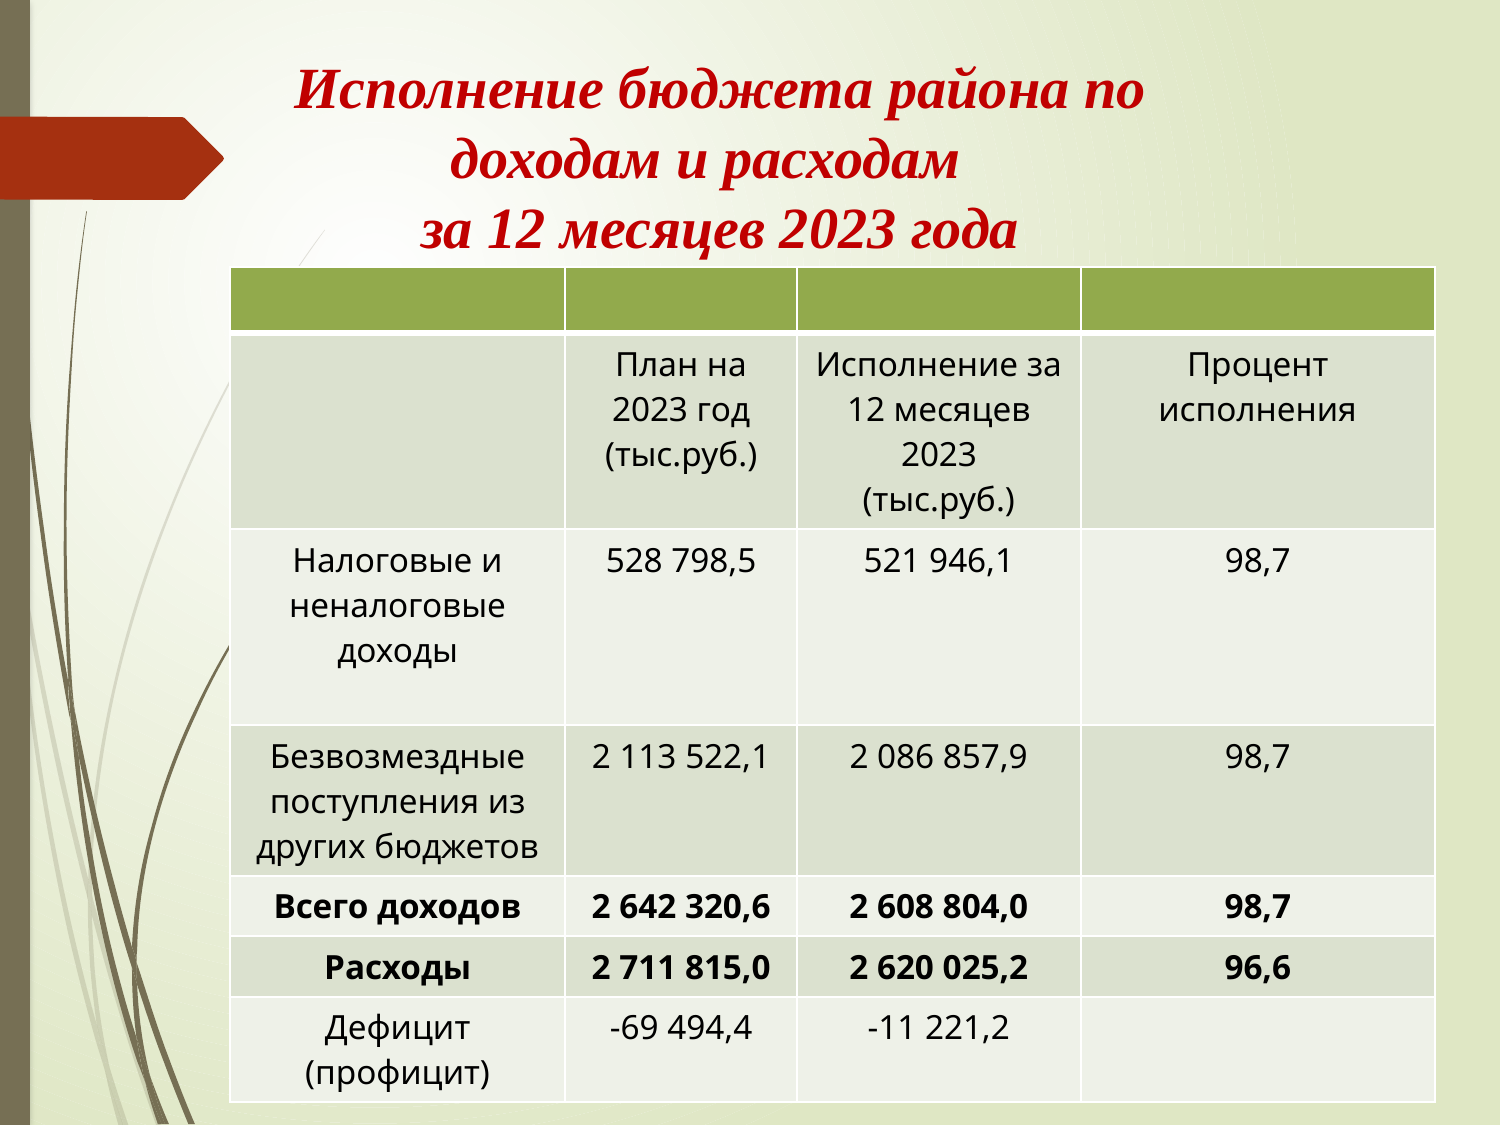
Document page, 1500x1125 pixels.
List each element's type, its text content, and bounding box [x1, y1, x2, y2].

table_cell 98,7 [1082, 877, 1434, 935]
table_cell 2 620 025,2 [798, 937, 1080, 996]
table_header [798, 268, 1080, 330]
table_cell 2 113 522,1 [566, 726, 796, 875]
table_cell 96,6 [1082, 937, 1434, 996]
table_cell Расходы [231, 937, 564, 996]
table_cell 528 798,5 [566, 530, 796, 724]
table_cell 521 946,1 [798, 530, 1080, 724]
table_cell [1082, 998, 1434, 1101]
table_cell 2 608 804,0 [798, 877, 1080, 935]
table_header [1082, 268, 1434, 330]
table_cell Всего доходов [231, 877, 564, 935]
table_cell Исполнение за 12 месяцев 2023 (тыс.руб.) [798, 336, 1080, 528]
table_cell План на 2023 год (тыс.руб.) [566, 336, 796, 528]
table_cell Процент исполнения [1082, 336, 1434, 528]
table_cell -11 221,2 [798, 998, 1080, 1101]
table_cell Налоговые и неналоговые доходы [231, 530, 564, 724]
table_cell 2 642 320,6 [566, 877, 796, 935]
table_cell Дефицит (профицит) [231, 998, 564, 1101]
table_cell 98,7 [1082, 726, 1434, 875]
table_cell -69 494,4 [566, 998, 796, 1101]
table_cell 2 086 857,9 [798, 726, 1080, 875]
title Исполнение бюджета района по доходам и расходам за 12 месяцев 2023 года [206, 42, 1235, 386]
table_cell 98,7 [1082, 530, 1434, 724]
table_header [566, 268, 796, 330]
table_header [231, 268, 564, 330]
table_cell Безвозмездные поступления из других бюджетов [231, 726, 564, 875]
table_cell 2 711 815,0 [566, 937, 796, 996]
table_cell [231, 336, 564, 528]
